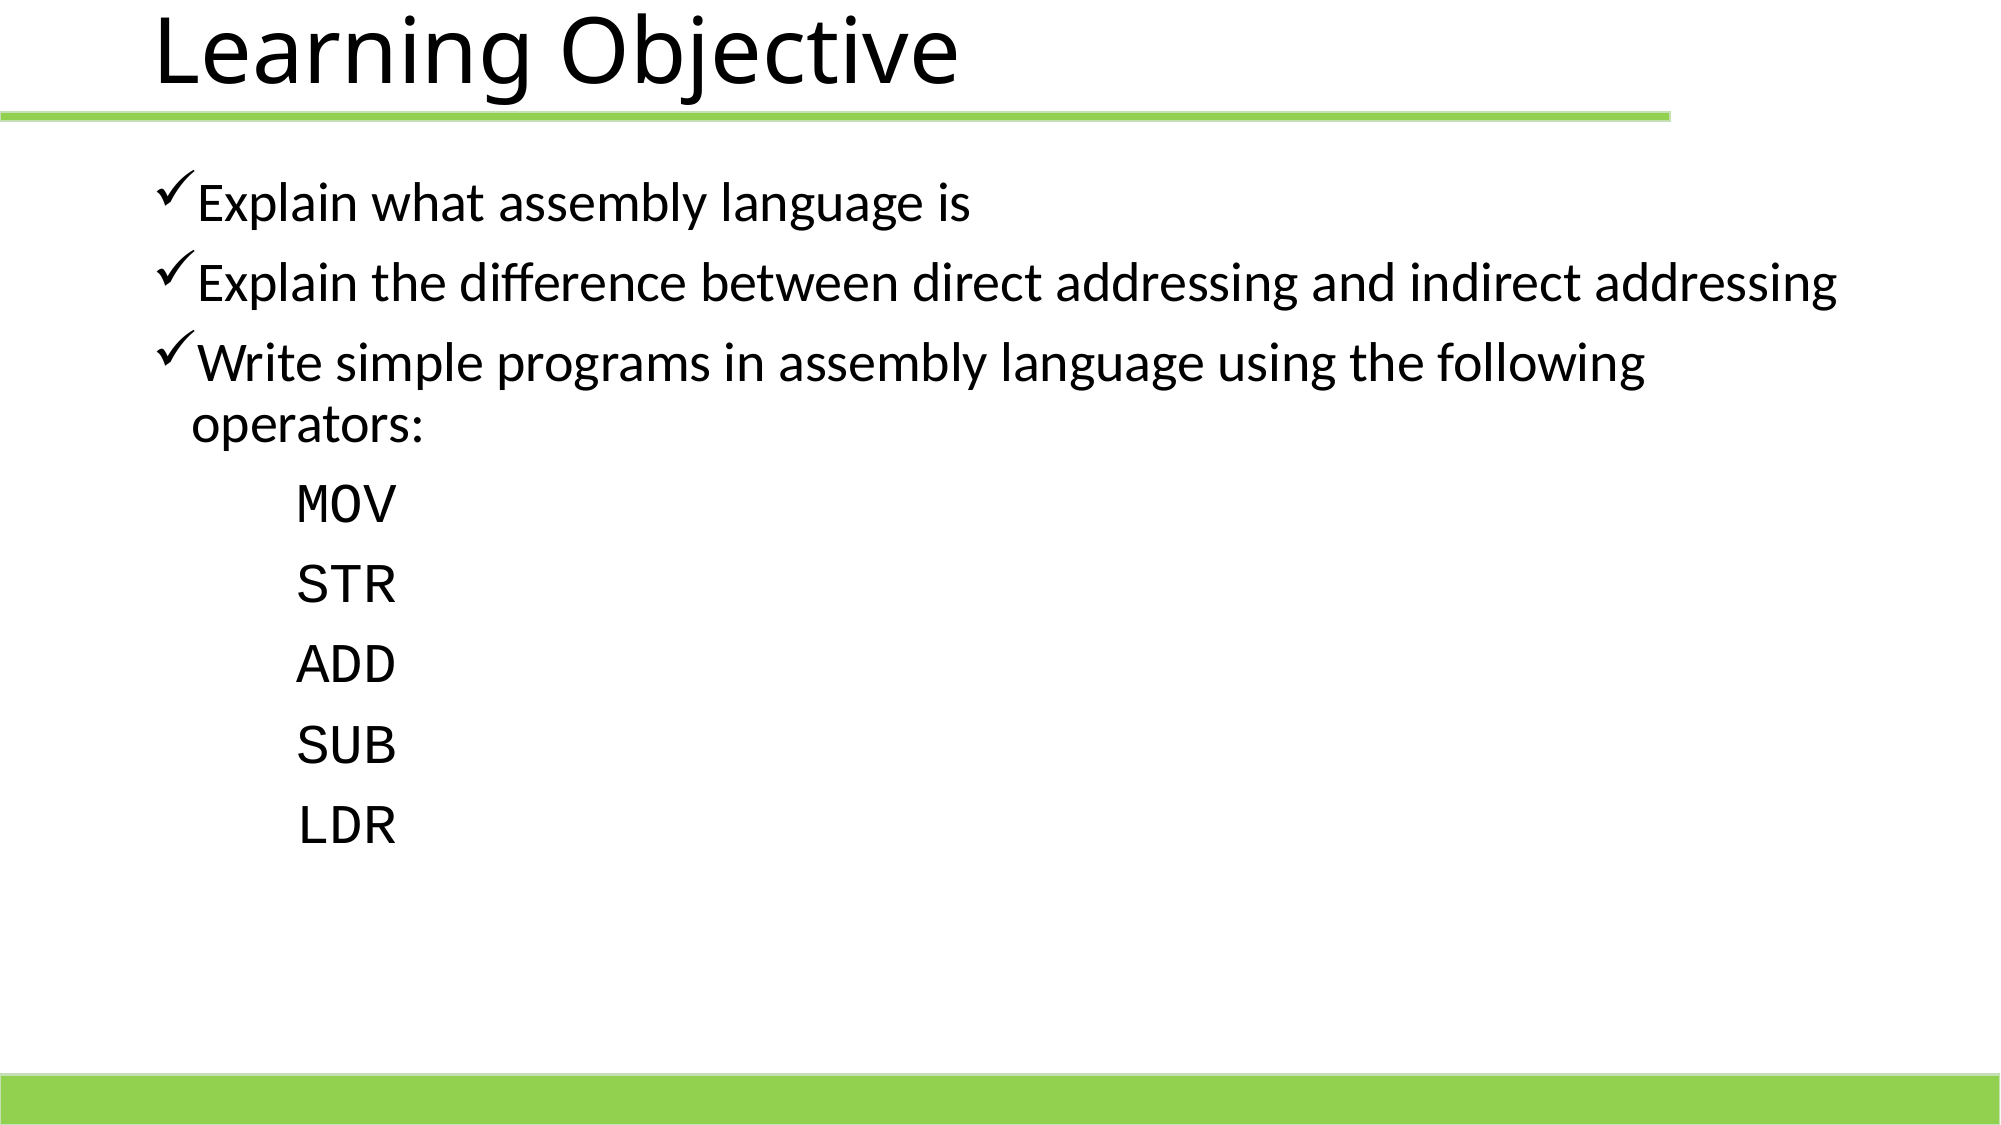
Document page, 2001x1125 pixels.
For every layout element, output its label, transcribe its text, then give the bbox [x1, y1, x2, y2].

title Learning Objective [137, 0, 1863, 165]
list Explain what assembly language is Explain the difference between direct addressing and indirect addressing Write simple programs in assembly language using the following operators: MOV STR ADD SUB LDR [137, 165, 1863, 880]
